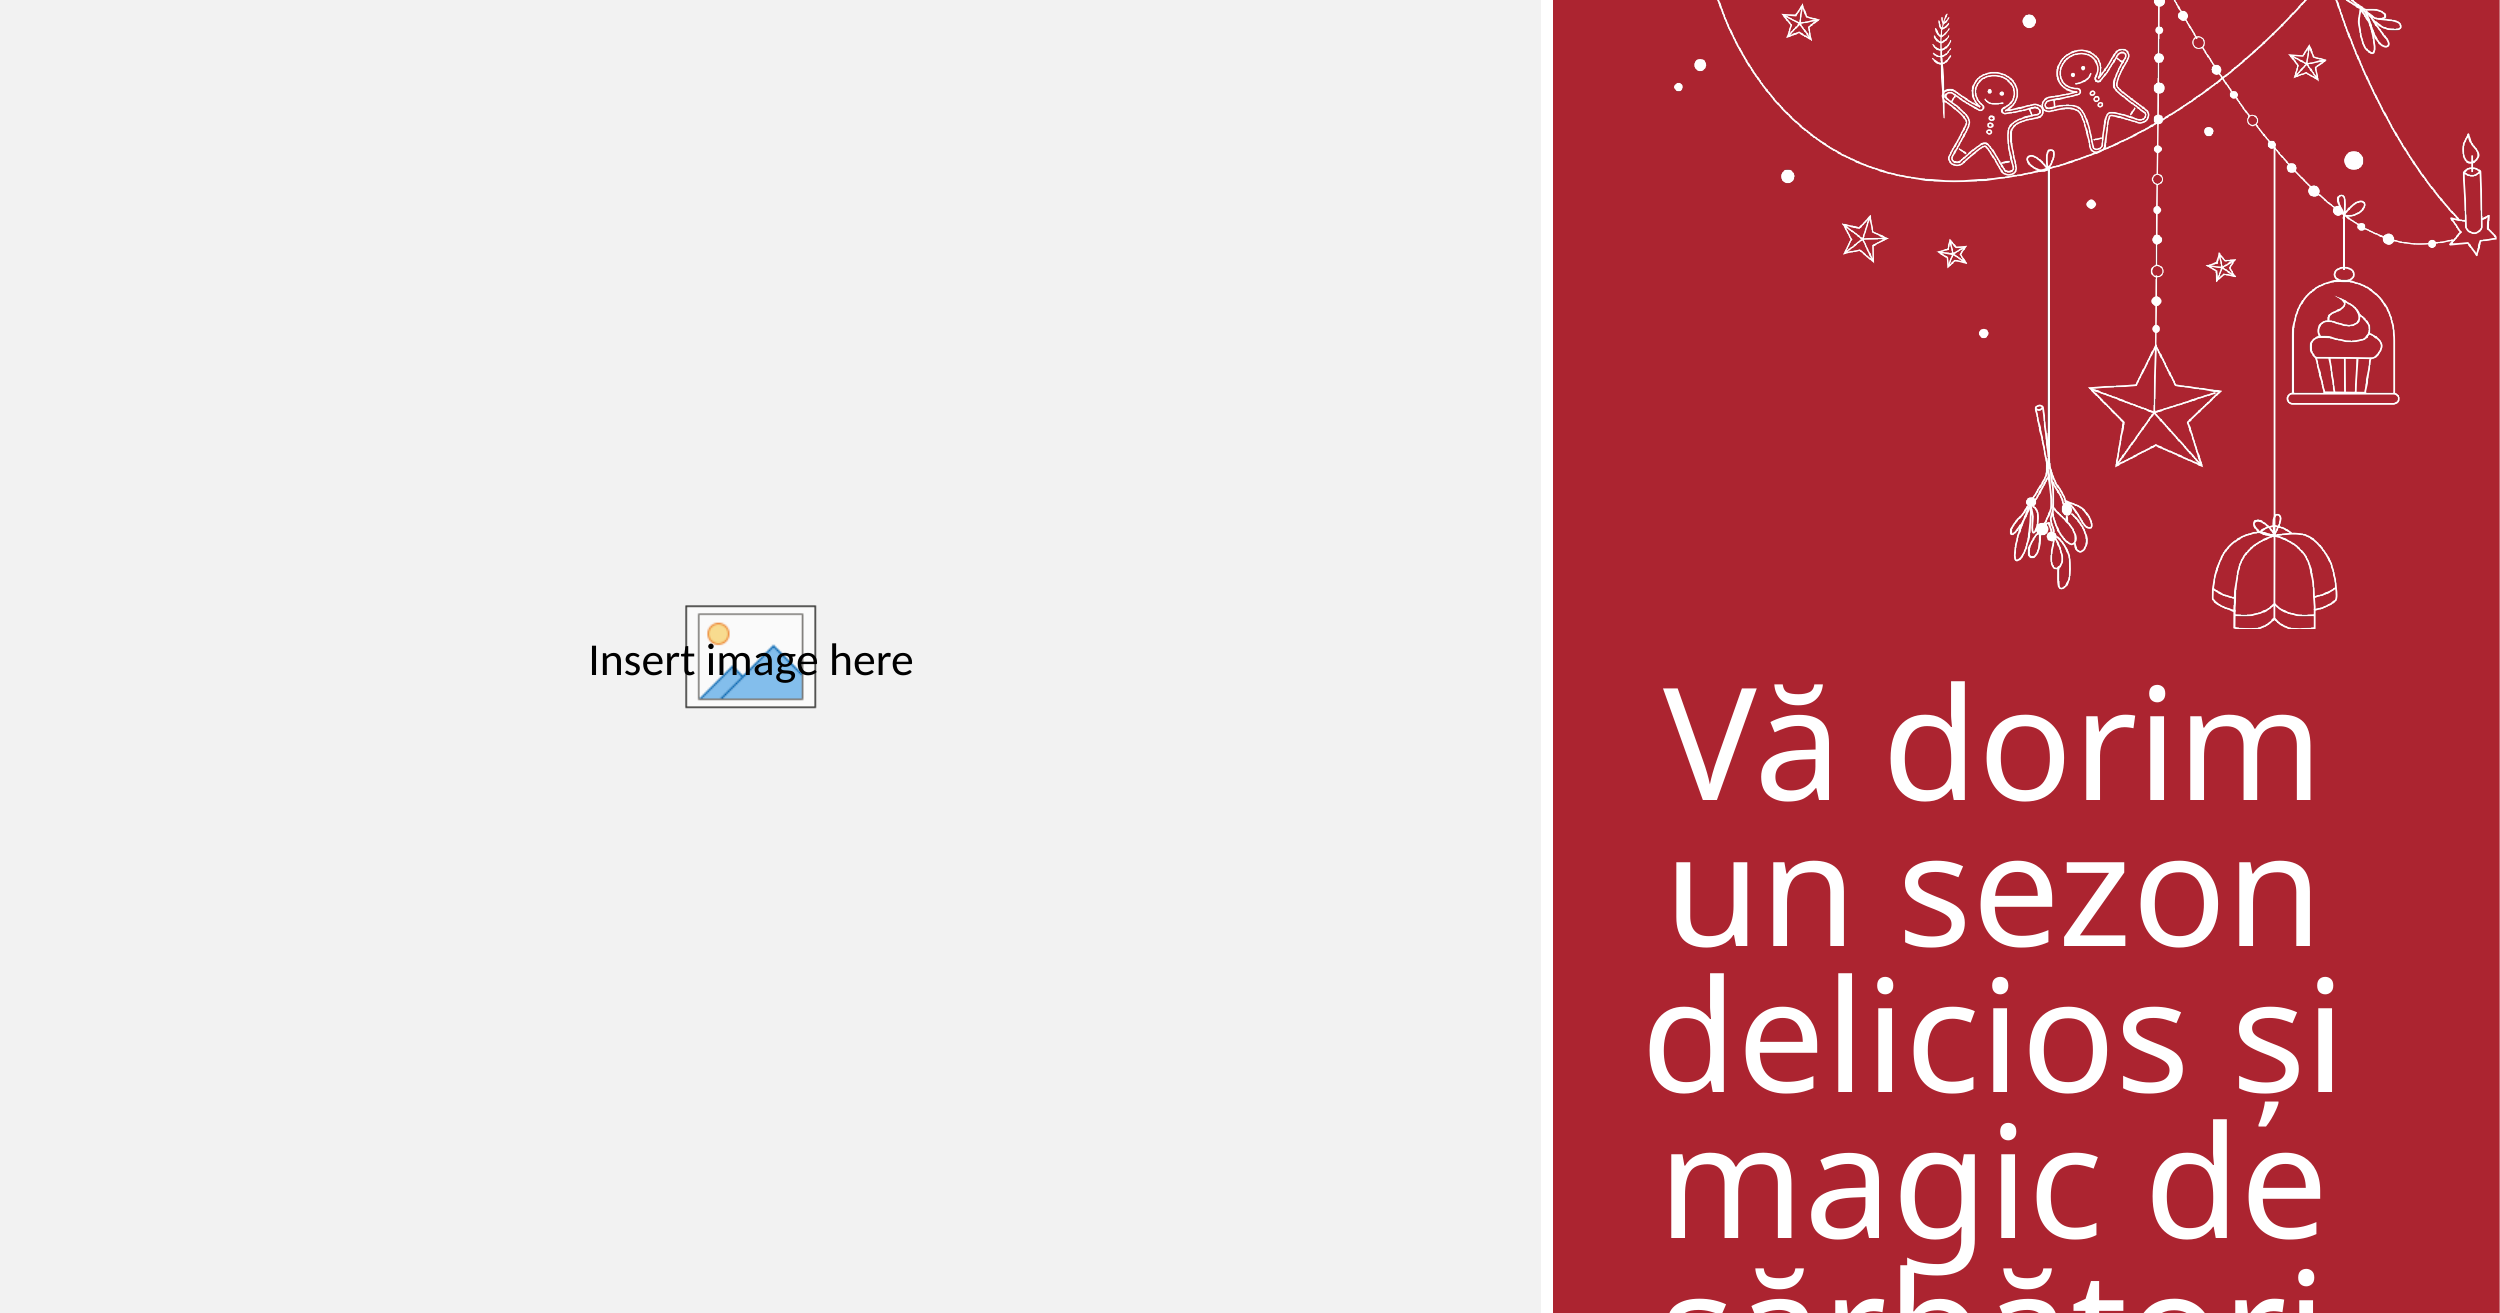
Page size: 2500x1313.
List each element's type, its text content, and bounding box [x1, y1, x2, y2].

text_box Vă dorim un sezon delicios și magic de sărbători [1562, 678, 2426, 1313]
picture [1674, 0, 2497, 629]
picture [0, 0, 1541, 1313]
